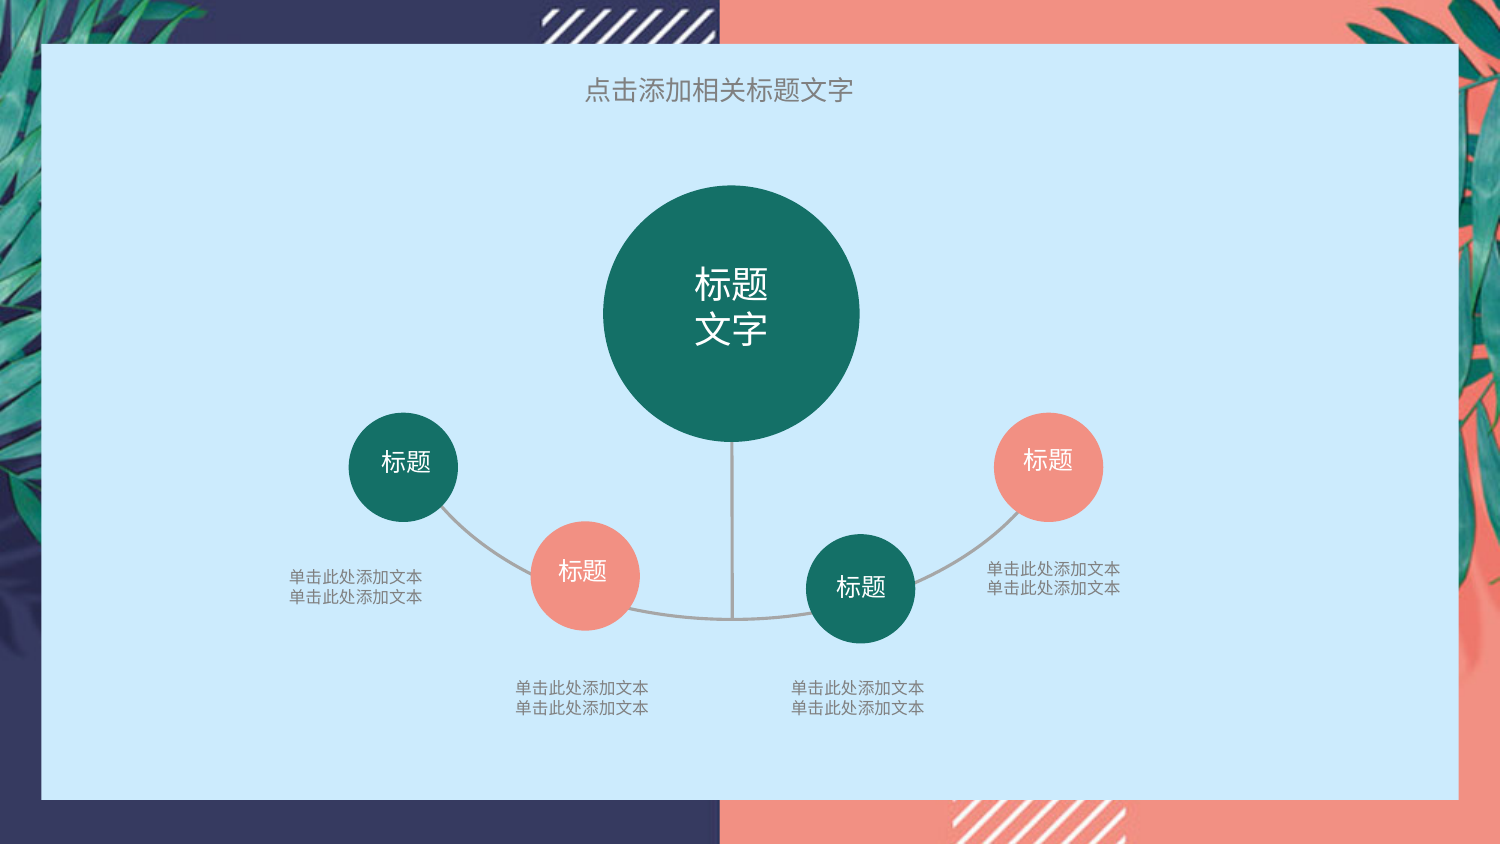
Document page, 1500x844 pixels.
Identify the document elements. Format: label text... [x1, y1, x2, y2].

text_box [459, 470, 727, 622]
text_box 单击此处添加文本 单击此处添加文本 [503, 671, 744, 723]
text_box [348, 412, 459, 523]
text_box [993, 412, 1104, 523]
text_box [737, 470, 1002, 622]
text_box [530, 521, 641, 631]
picture [0, 0, 1500, 844]
text_box 单击此处添加文本 单击此处添加文本 [779, 671, 1019, 723]
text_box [602, 185, 860, 443]
text_box 单击此处添加文本 单击此处添加文本 [277, 561, 517, 613]
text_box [805, 533, 916, 644]
text_box 单击此处添加文本 单击此处添加文本 [975, 552, 1215, 604]
